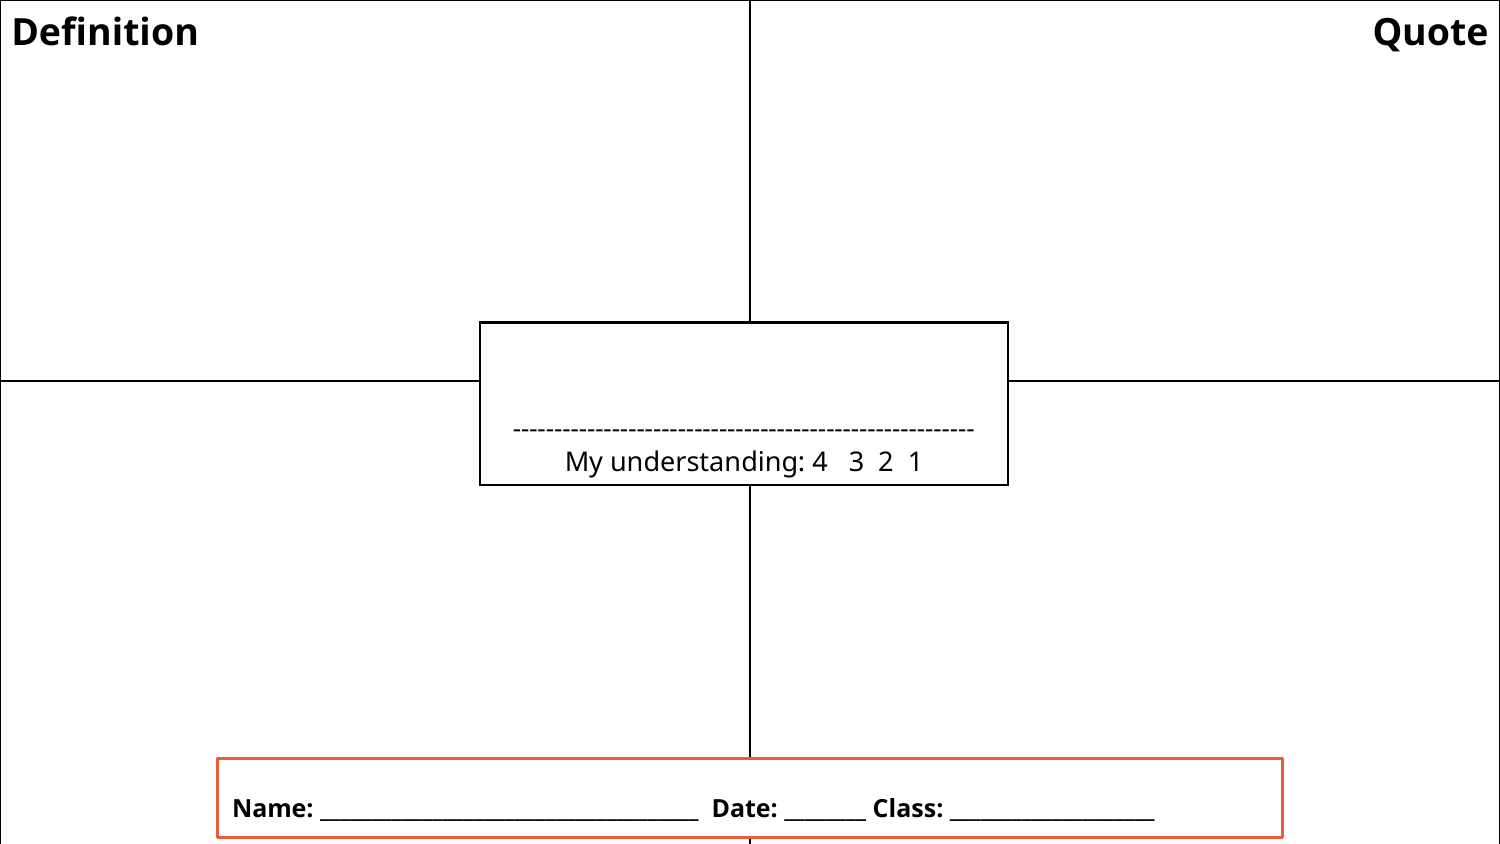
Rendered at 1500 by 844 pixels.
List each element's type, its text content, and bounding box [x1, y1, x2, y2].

table_header Definition [1, 1, 749, 380]
table_cell Question [751, 382, 1499, 844]
text_box -------------------------------------------------------- My understanding: 4 3 2 1 [480, 322, 1008, 486]
table_cell Illustration [1, 382, 749, 844]
table_header Quote [751, 1, 1499, 380]
text_box Name: _____________________________________ Date: ________ Class: ____________________ [217, 758, 1283, 838]
